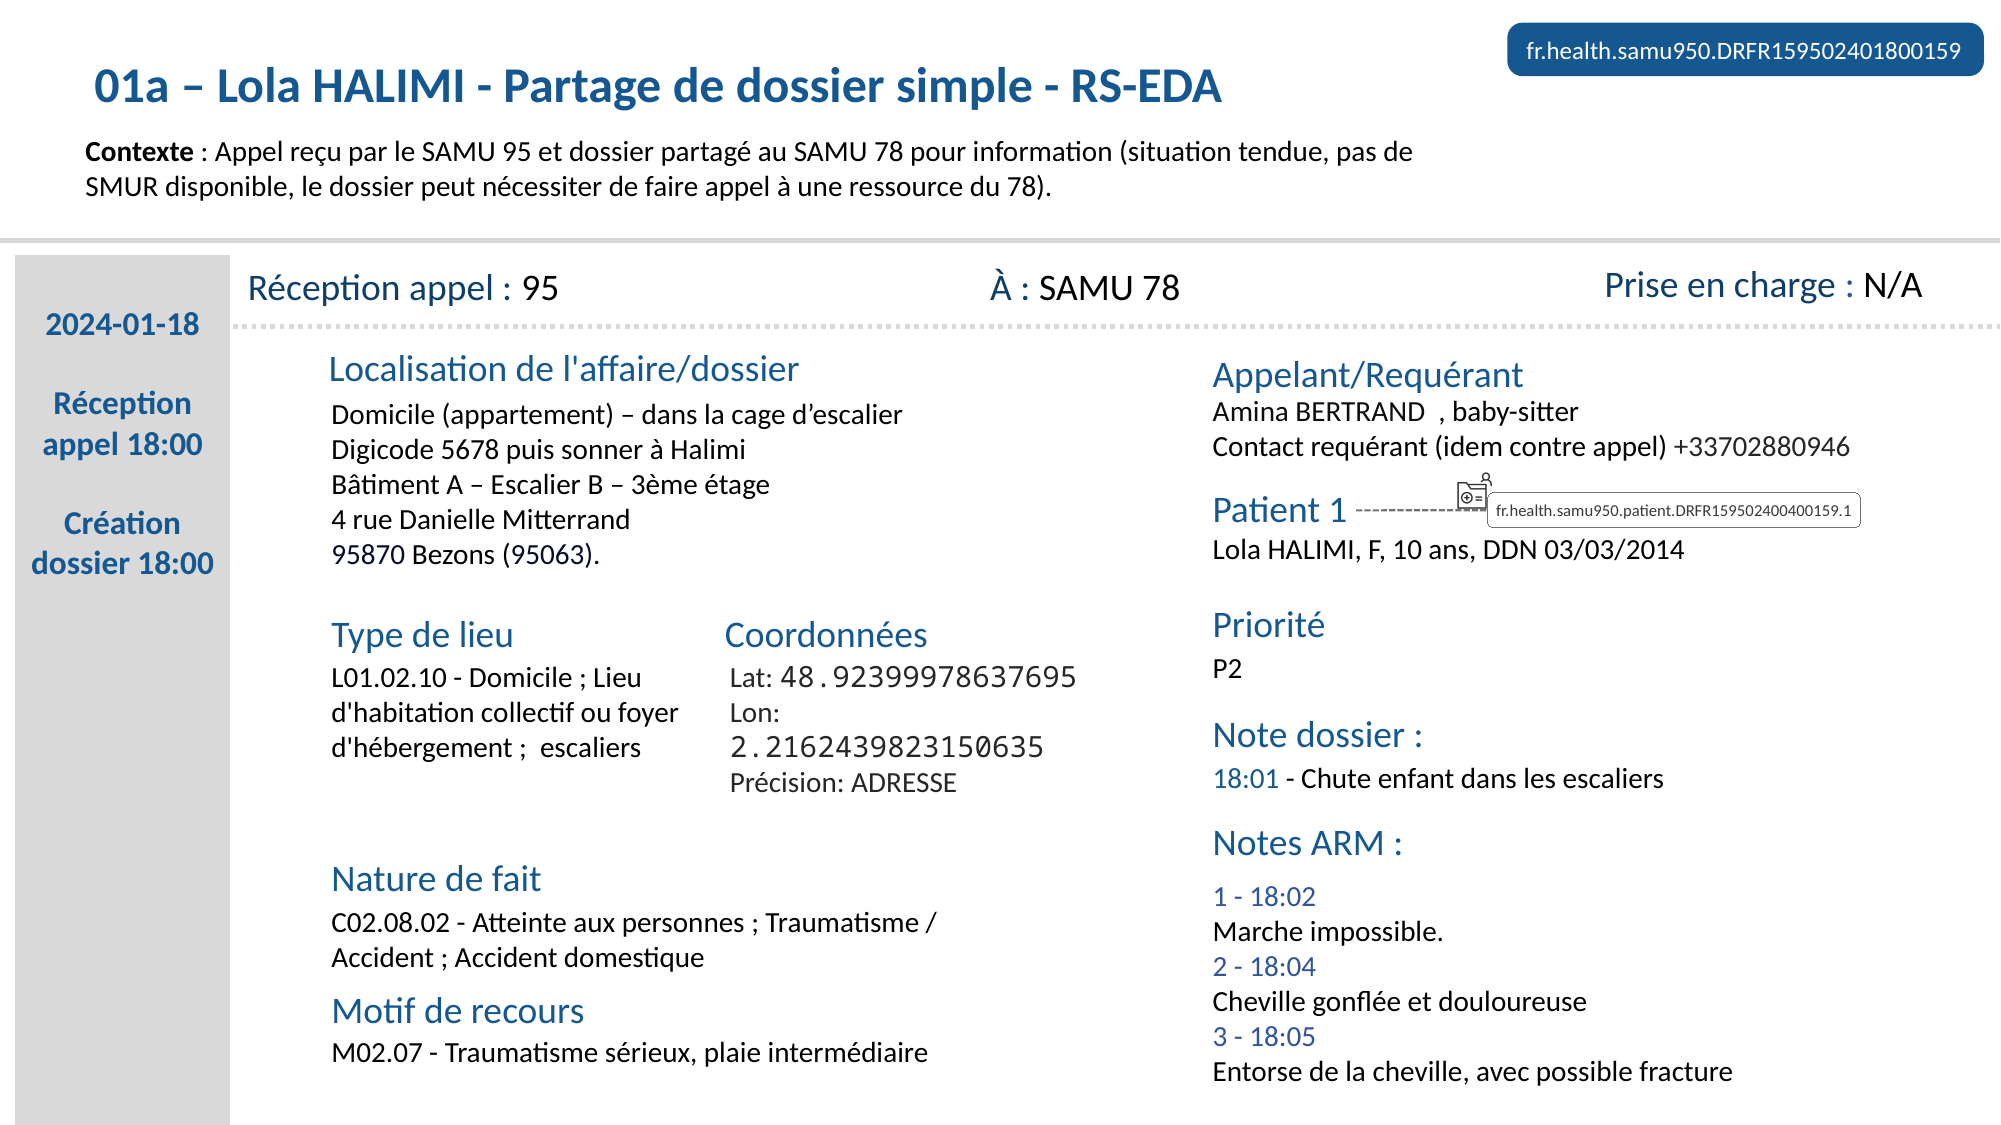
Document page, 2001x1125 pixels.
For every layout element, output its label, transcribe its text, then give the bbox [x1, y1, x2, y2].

text_box C02.08.02 - Atteinte aux personnes ; Traumatisme / Accident ; Accident domestique [316, 896, 995, 981]
text_box Prise en charge : N/A [1574, 252, 1938, 313]
text_box Réception appel : 95 [233, 256, 735, 316]
text_box Domicile (appartement) – dans la cage d’escalier Digicode 5678 puis sonner à Halimi Bâtiment A – Escalier B – 3ème étage 4 rue Danielle Mitterrand 95870 Bezons (95063). [316, 388, 968, 578]
text_box fr.health.samu950.DRFR159502401800159 [1507, 22, 1985, 77]
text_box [710, 603, 1096, 773]
text_box 01a – Lola HALIMI - Partage de dossier simple - RS-EDA [79, 45, 1508, 121]
text_box Contexte : Appel reçu par le SAMU 95 et dossier partagé au SAMU 78 pour information (situation tendue, pas de SMUR disponible, le dossier peut nécessiter de faire appel à une ressource du 78). [79, 126, 1481, 208]
text_box 2024-01-18 Réception appel 18:00 Création dossier 18:00 [15, 255, 230, 1125]
text_box Type de lieu [316, 603, 561, 663]
text_box M02.07 - Traumatisme sérieux, plaie intermédiaire [316, 1026, 989, 1076]
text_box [1197, 342, 1923, 471]
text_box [1197, 810, 1849, 1098]
text_box L01.02.10 - Domicile ; Lieu d'habitation collectif ou foyer d'hébergement ; escaliers [316, 650, 697, 771]
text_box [1197, 592, 1426, 693]
text_box À : SAMU 78 [834, 256, 1337, 316]
text_box Motif de recours [316, 978, 612, 1039]
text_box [1197, 702, 1876, 803]
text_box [1197, 457, 1861, 574]
text_box Localisation de l'affaire/dossier [313, 336, 908, 397]
text_box Nature de fait [316, 846, 576, 907]
